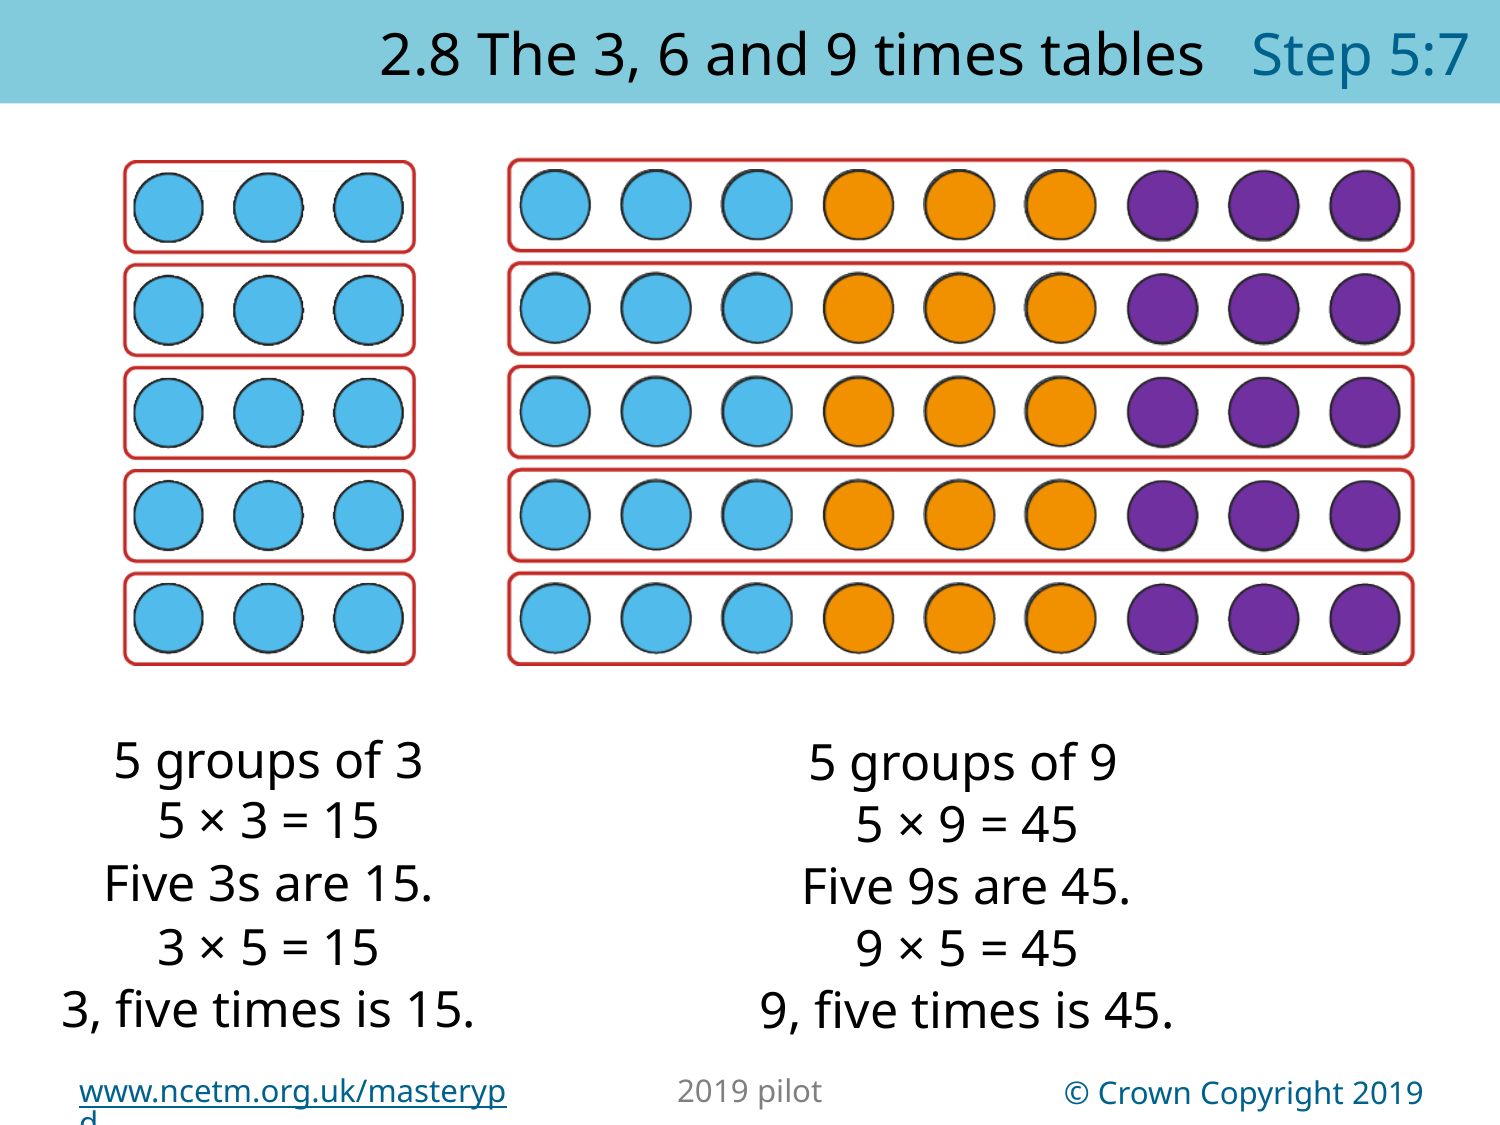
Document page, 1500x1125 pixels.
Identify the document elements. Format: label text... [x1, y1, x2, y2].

text_box 5 groups of 3 [98, 721, 439, 797]
list 2.8 The 3, 6 and 9 times tables Step 5:7 [0, 0, 1500, 104]
text_box 3 × 5 = 15 [142, 907, 395, 983]
text_box 5 × 9 = 45 [840, 785, 1094, 847]
text_box 3, five times is 15. [46, 969, 492, 1045]
text_box 9 × 5 = 45 [841, 909, 1094, 984]
picture [0, 152, 1421, 666]
text_box 5 groups of 9 [793, 723, 1134, 798]
text_box Five 3s are 15. [88, 843, 450, 919]
text_box Five 9s are 45. [786, 847, 1148, 923]
text_box 9, five times is 45. [744, 971, 1190, 1047]
text_box 5 × 3 = 15 [142, 781, 396, 843]
